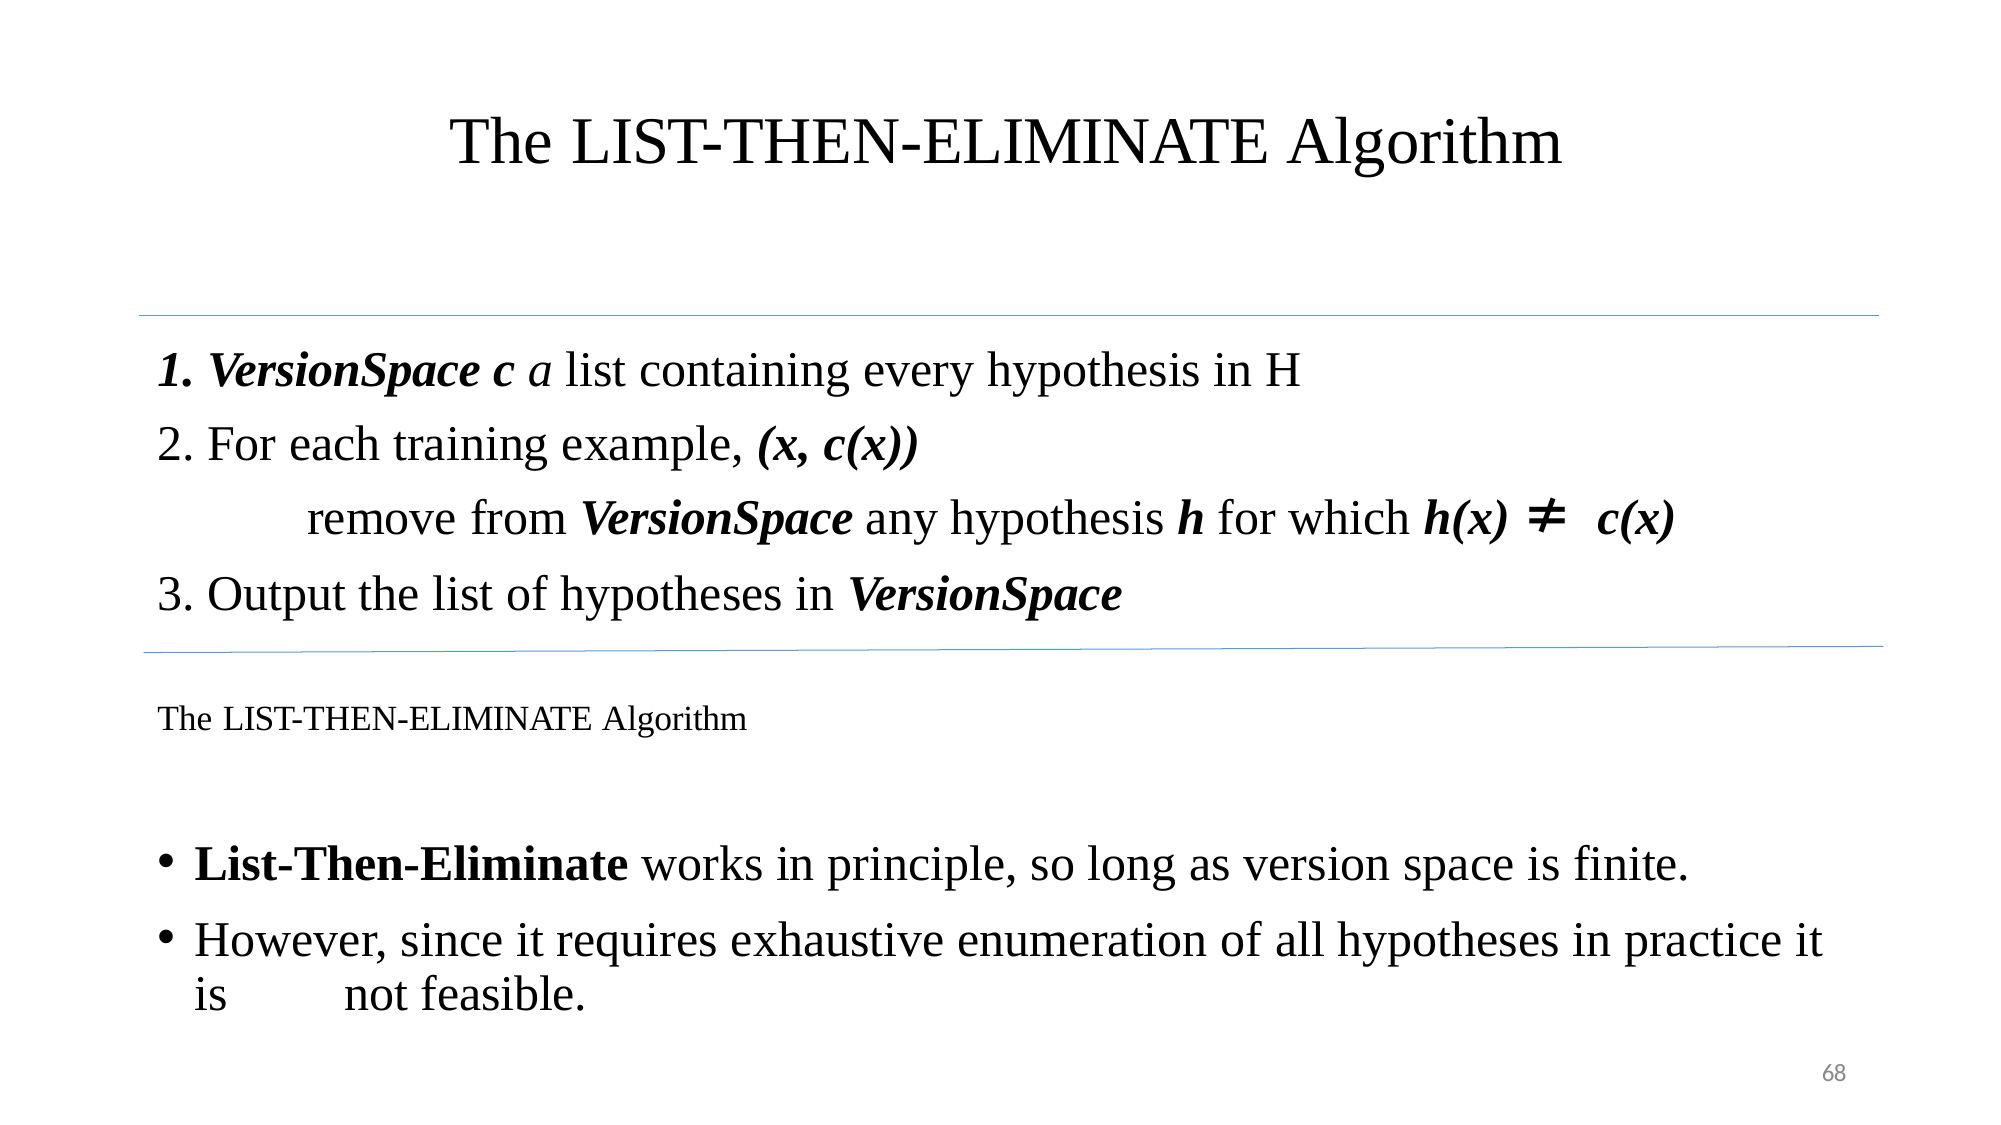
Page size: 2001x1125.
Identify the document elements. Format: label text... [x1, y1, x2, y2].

text_box VersionSpace c a list containing every hypothesis in H For each training example, (x, c(x)) remove from VersionSpace any hypothesis h for which h(x) ≠ c(x) Output the list of hypotheses in VersionSpace The LIST-THEN-ELIMINATE Algorithm List-Then-Eliminate works in principle, so long as version space is finite. However, since it requires exhaustive enumeration of all hypotheses in practice it is not feasible. [155, 647, 1866, 1020]
slide_number 68 [1815, 1060, 1856, 1125]
title The LIST-THEN-ELIMINATE Algorithm [153, 95, 1847, 286]
text_box VersionSpace c a list containing every hypothesis in H For each training example, (x, c(x)) remove from VersionSpace any hypothesis h for which h(x) ≠ c(x) Output the list of hypotheses in VersionSpace The LIST-THEN-ELIMINATE Algorithm List-Then-Eliminate works in principle, so long as version space is finite. However, since it requires exhaustive enumeration of all hypotheses in practice it is not feasible. [155, 319, 1866, 652]
